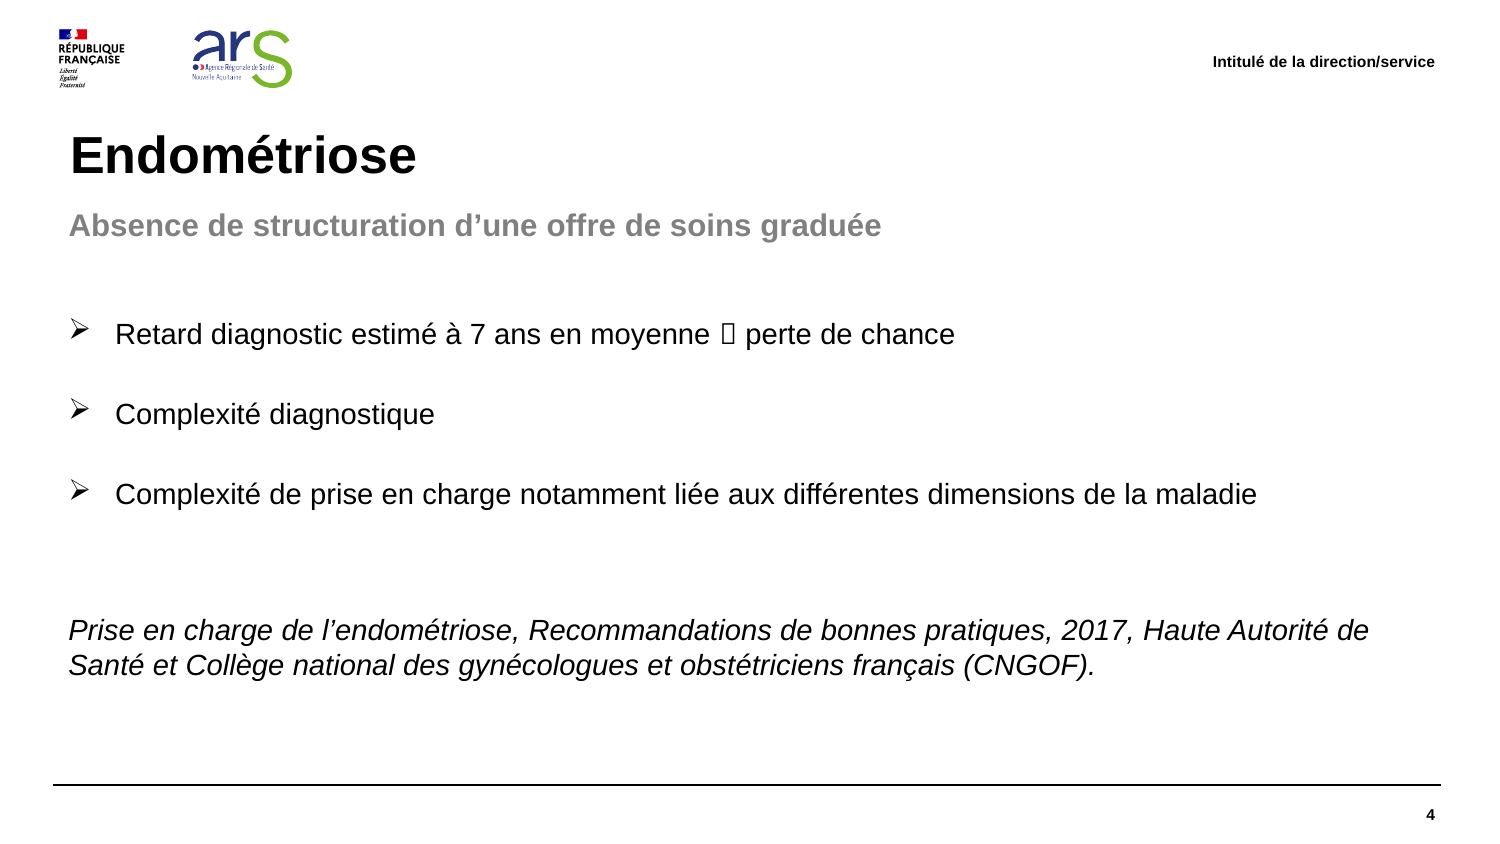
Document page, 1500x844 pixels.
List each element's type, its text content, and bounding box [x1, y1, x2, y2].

picture [47, 17, 136, 107]
slide_number 4 [1213, 784, 1436, 844]
list Absence de structuration d’une offre de soins graduée [53, 204, 1436, 245]
title Endométriose [53, 112, 1436, 201]
picture [192, 30, 292, 88]
footer Intitulé de la direction/service [470, 32, 1436, 92]
list Retard diagnostic estimé à 7 ans en moyenne  perte de chance Complexité diagnostique Complexité de prise en charge notamment liée aux différentes dimensions de la maladie Prise en charge de l’endométriose, Recommandations de bonnes pratiques, 2017, Haute Autorité de Santé et Collège national des gynécologues et obstétriciens français (CNGOF). [53, 280, 1436, 753]
